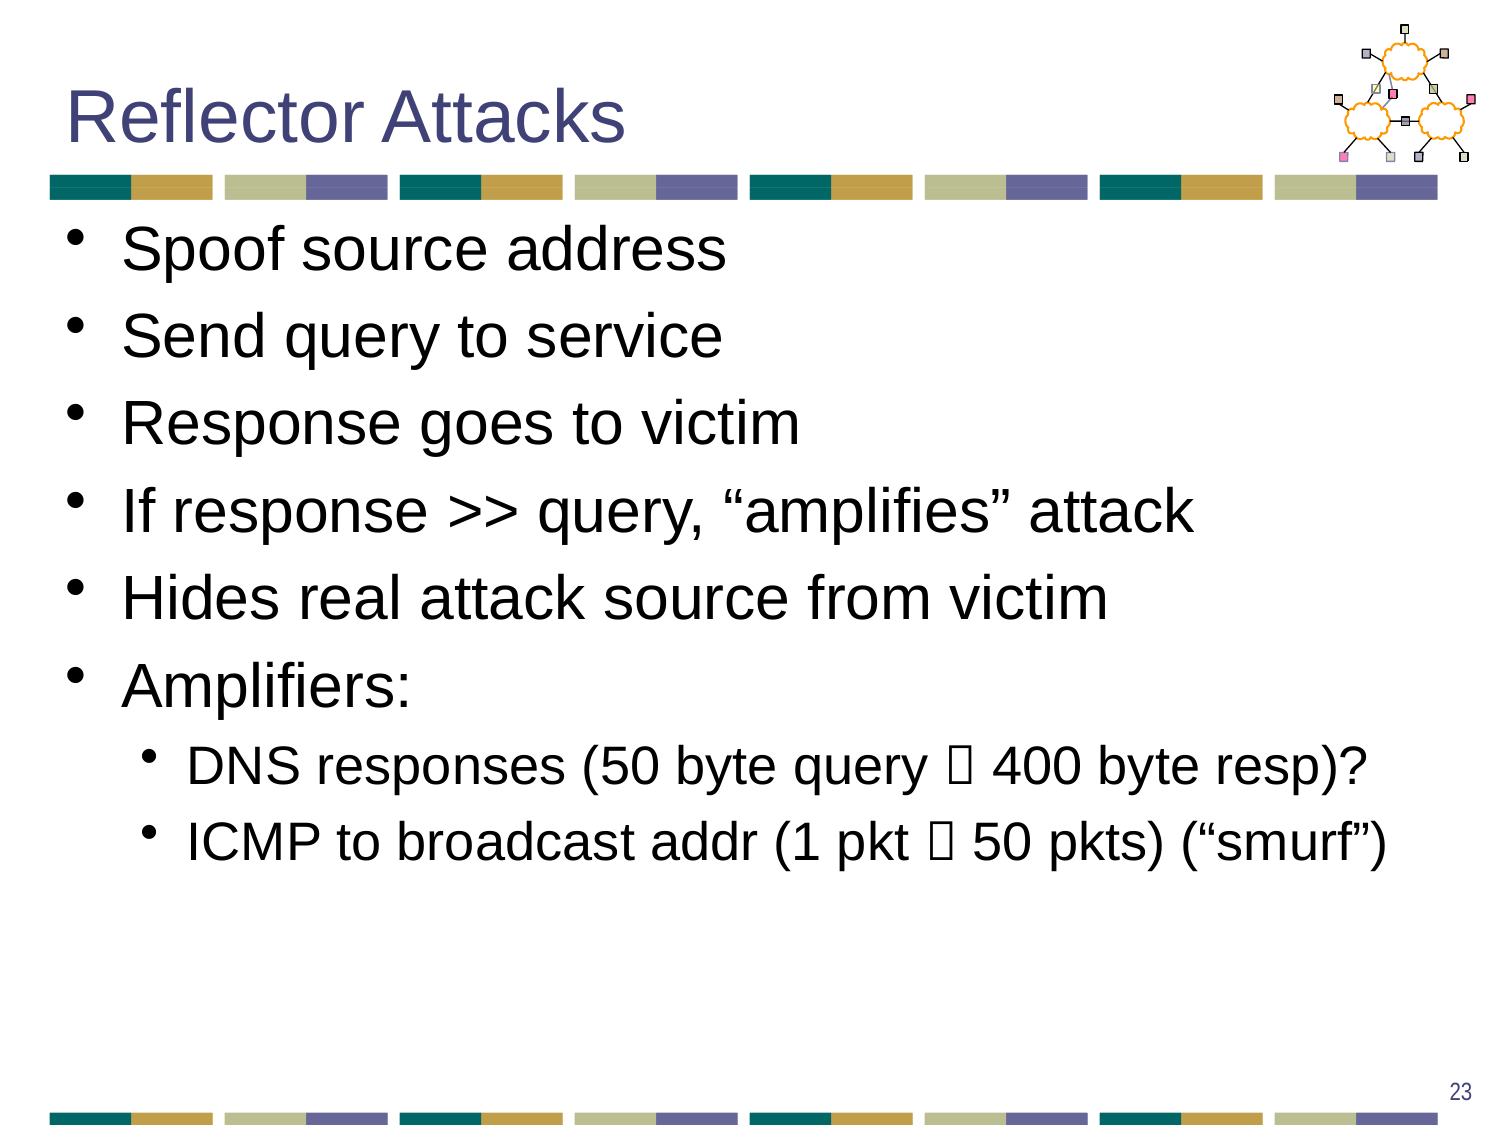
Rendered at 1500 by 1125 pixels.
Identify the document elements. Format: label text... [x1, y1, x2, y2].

title Reflector Attacks [50, 62, 1388, 163]
slide_number 23 [1174, 1037, 1488, 1113]
list Spoof source address Send query to service Response goes to victim If response >> query, “amplifies” attack Hides real attack source from victim Amplifiers: DNS responses (50 byte query  400 byte resp)? ICMP to broadcast addr (1 pkt  50 pkts) (“smurf”) [50, 200, 1438, 1000]
